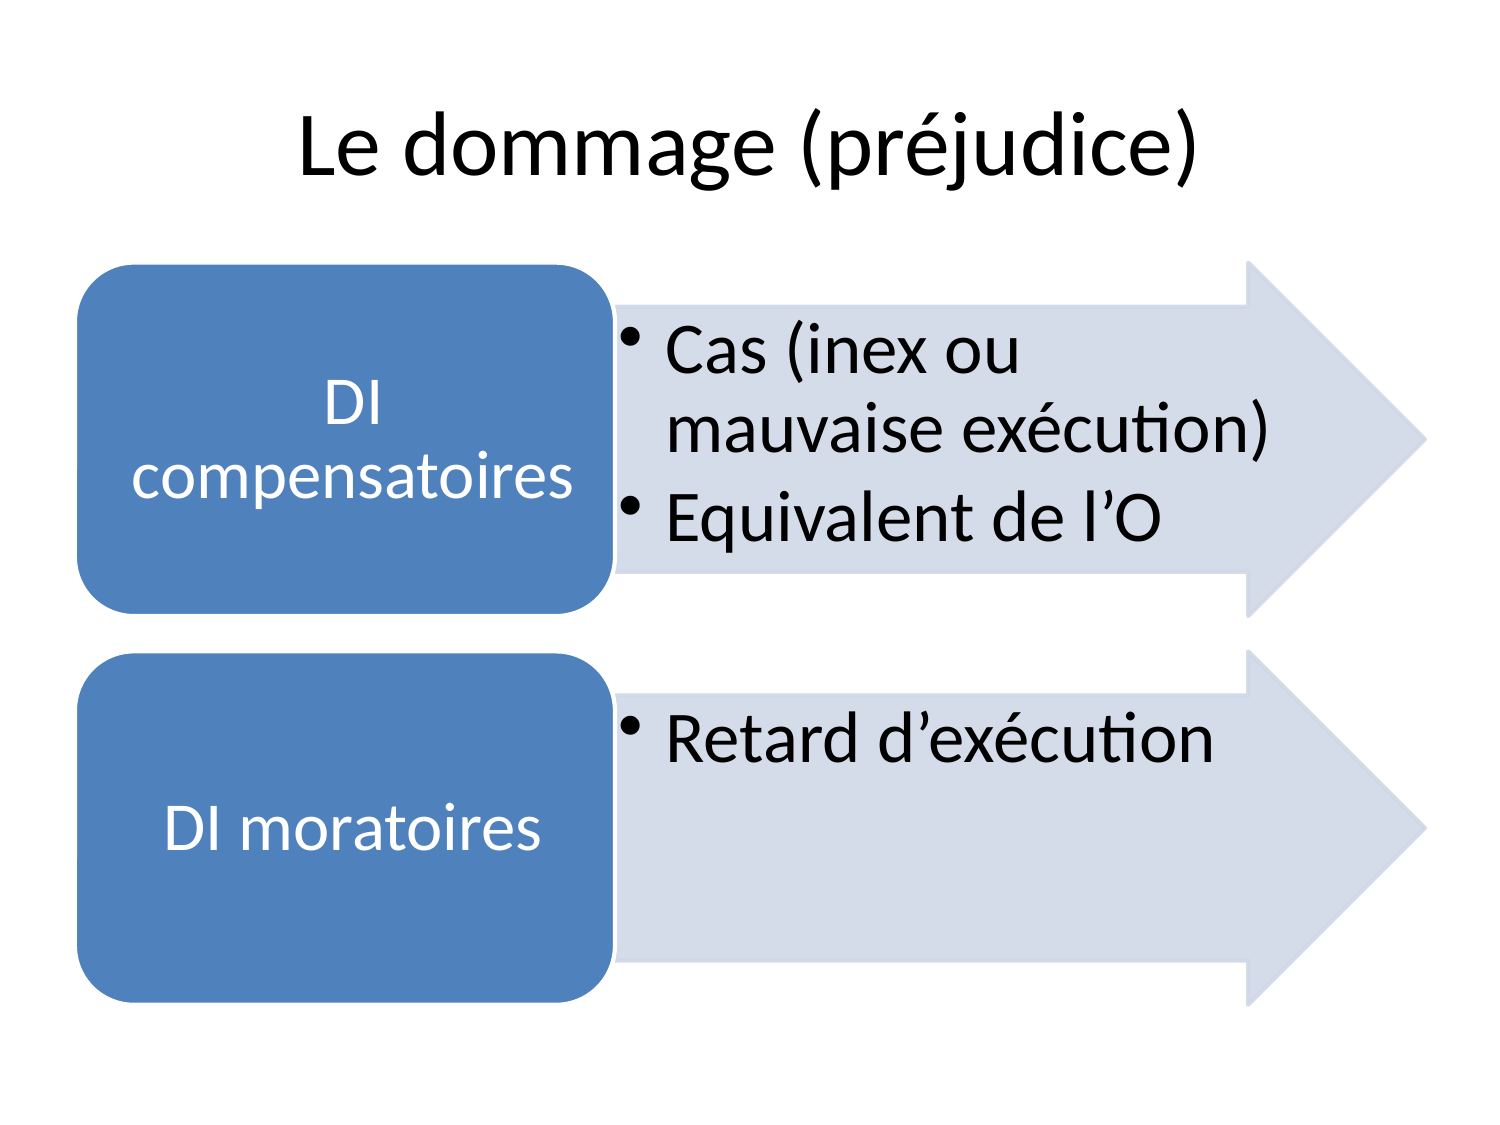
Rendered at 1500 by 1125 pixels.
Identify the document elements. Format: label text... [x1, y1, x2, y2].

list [74, 262, 1426, 1006]
title Le dommage (préjudice) [75, 45, 1425, 233]
